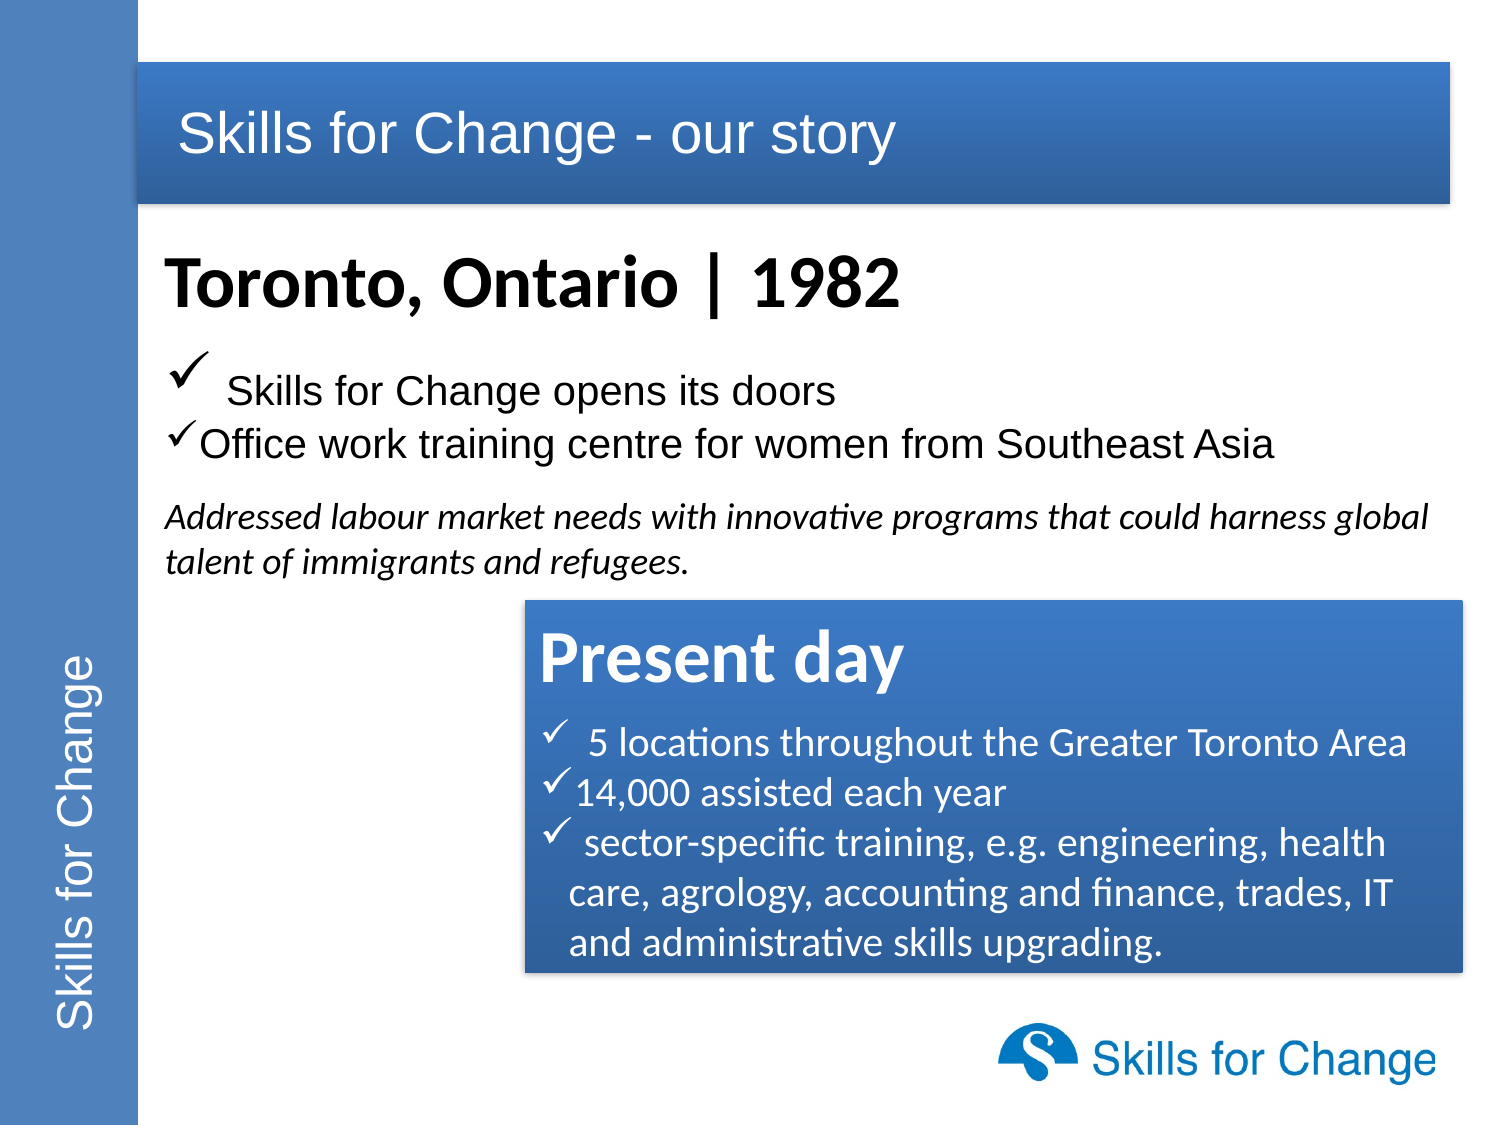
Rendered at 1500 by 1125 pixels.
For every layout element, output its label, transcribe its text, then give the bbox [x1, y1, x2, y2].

text_box Toronto, Ontario | 1982 Skills for Change opens its doors Office work training centre for women from Southeast Asia Addressed labour market needs with innovative programs that could harness global talent of immigrants and refugees. [149, 224, 1500, 590]
text_box Skills for Change - our story [162, 87, 1125, 173]
text_box Skills for Change [34, 255, 110, 1047]
picture [998, 1023, 1436, 1104]
text_box Present day 5 locations throughout the Greater Toronto Area 14,000 assisted each year sector-specific training, e.g. engineering, health care, agrology, accounting and finance, trades, IT and administrative skills upgrading. [525, 600, 1463, 973]
text_box [137, 62, 1450, 204]
